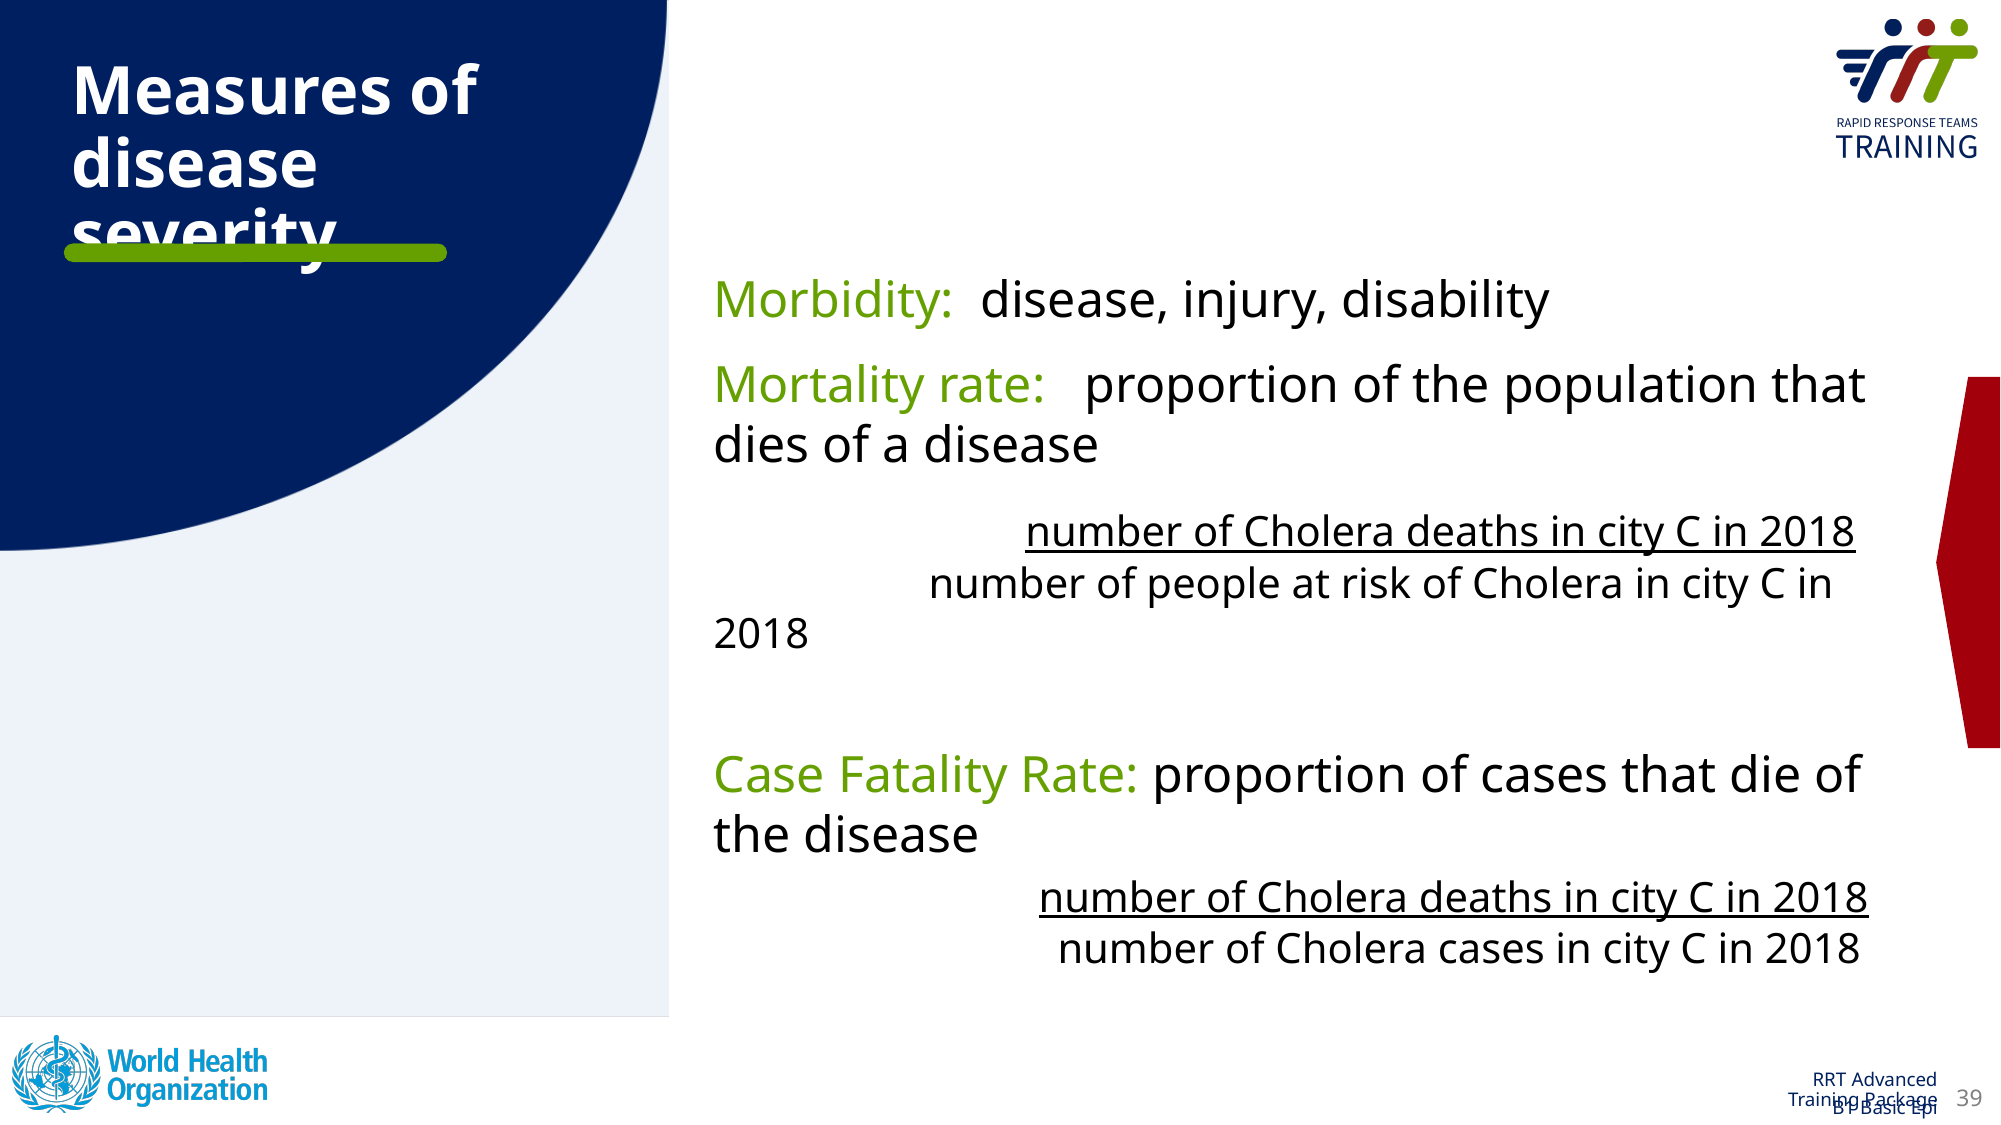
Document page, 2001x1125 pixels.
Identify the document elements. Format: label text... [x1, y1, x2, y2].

text_box [63, 243, 448, 263]
picture [12, 1035, 267, 1113]
picture [1835, 19, 1978, 167]
picture [58, 1050, 64, 1058]
picture [12, 1083, 48, 1113]
text_box Morbidity: disease, injury, disability Mortality rate: proportion of the population that dies of a disease number of Cholera deaths in city C in 2018 number of people at risk of Cholera in city C in 2018 Case Fatality Rate: proportion of cases that die of the disease number of Cholera deaths in city C in 2018 number of Cholera cases in city C in 2018 [706, 259, 1898, 980]
text_box Measures of disease severity [63, 87, 600, 244]
picture [0, 0, 669, 1018]
